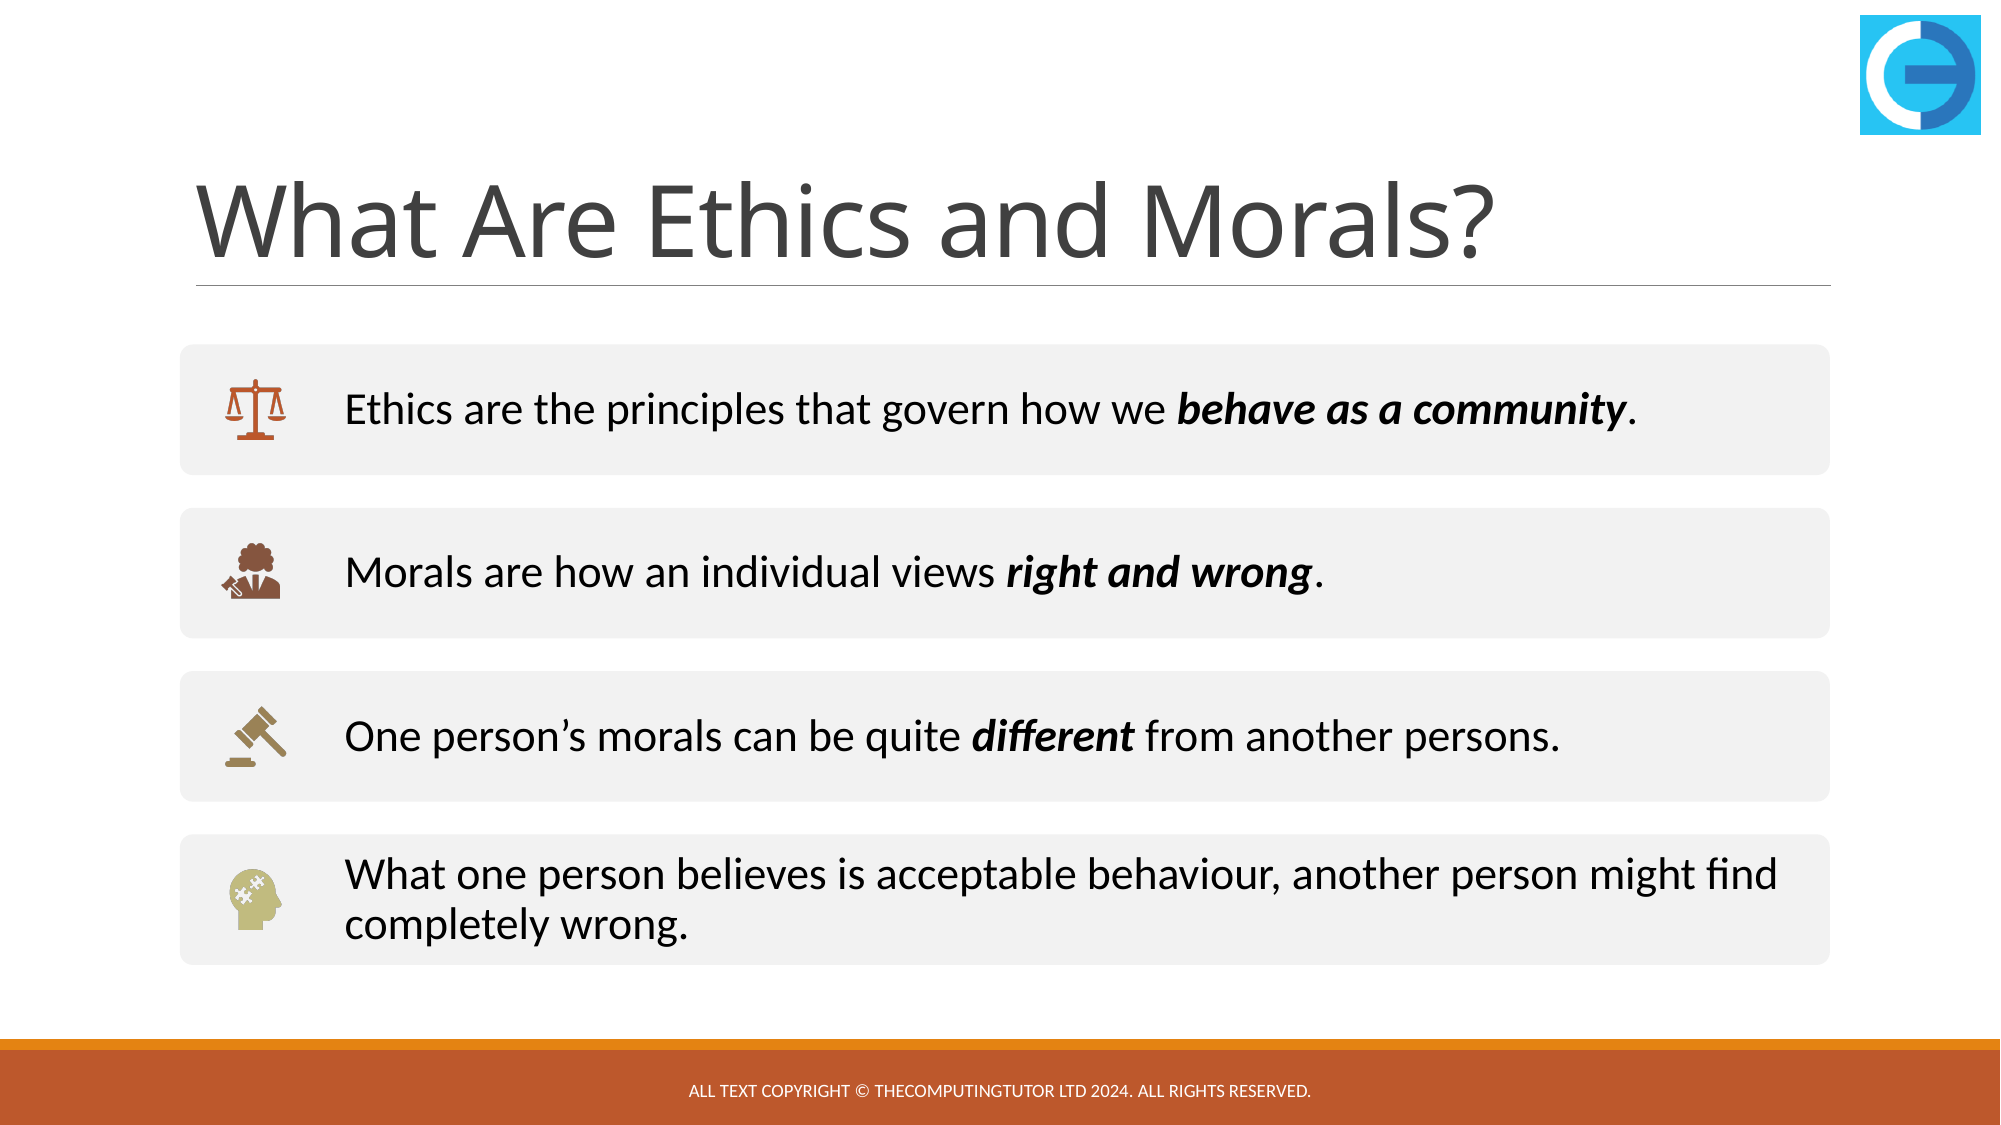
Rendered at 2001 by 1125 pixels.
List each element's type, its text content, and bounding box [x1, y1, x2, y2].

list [179, 343, 1831, 966]
footer All text copyright © TheComputingTutor Ltd 2024. All rights Reserved. [604, 1059, 1396, 1120]
title What Are Ethics and Morals? [180, 47, 1830, 285]
picture [1860, 15, 1981, 135]
